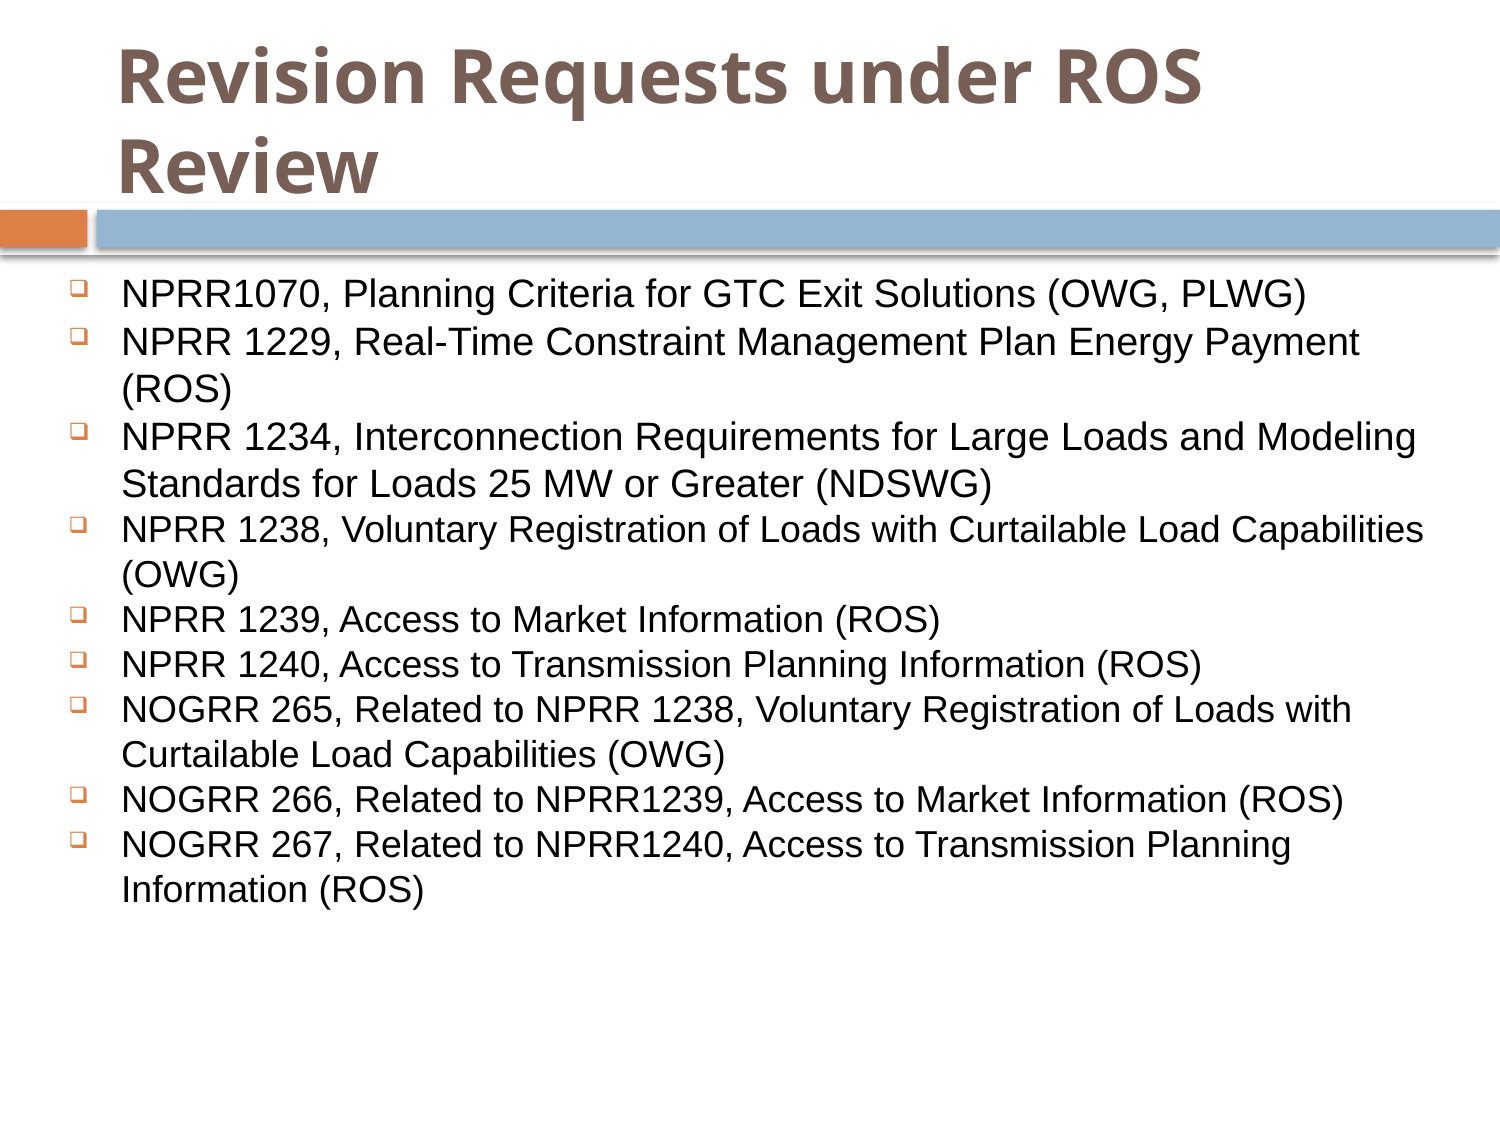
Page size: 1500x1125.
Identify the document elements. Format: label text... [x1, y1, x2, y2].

list NPRR1070, Planning Criteria for GTC Exit Solutions (OWG, PLWG) NPRR 1229, Real-Time Constraint Management Plan Energy Payment (ROS) NPRR 1234, Interconnection Requirements for Large Loads and Modeling Standards for Loads 25 MW or Greater (NDSWG) NPRR 1238, Voluntary Registration of Loads with Curtailable Load Capabilities (OWG) NPRR 1239, Access to Market Information (ROS) NPRR 1240, Access to Transmission Planning Information (ROS) NOGRR 265, Related to NPRR 1238, Voluntary Registration of Loads with Curtailable Load Capabilities (OWG) NOGRR 266, Related to NPRR1239, Access to Market Information (ROS) NOGRR 267, Related to NPRR1240, Access to Transmission Planning Information (ROS) [53, 260, 1457, 999]
title Revision Requests under ROS Review [100, 37, 1439, 201]
